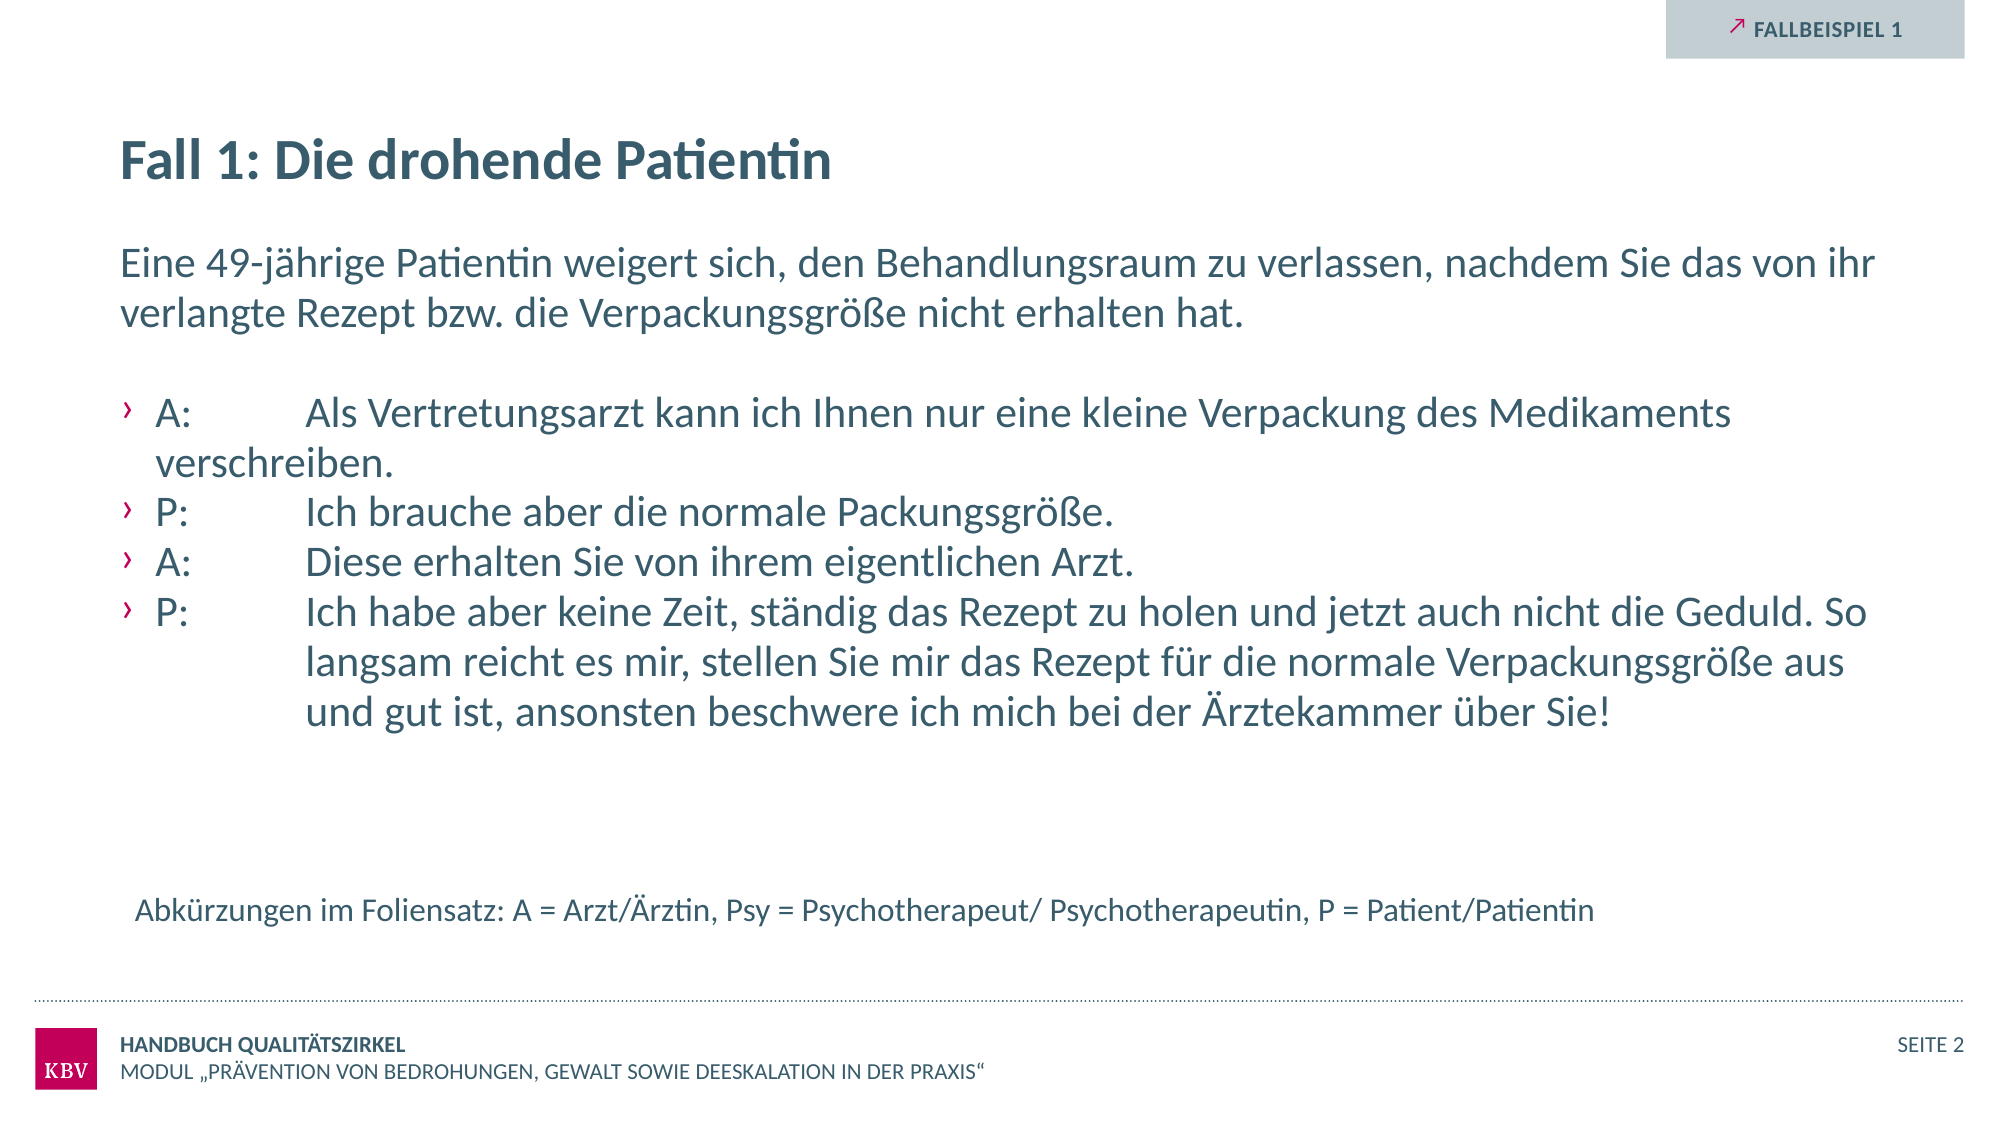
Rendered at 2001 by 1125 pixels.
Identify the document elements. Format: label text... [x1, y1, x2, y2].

text_box Abkürzungen im Foliensatz: A = Arzt/Ärztin, Psy = Psychotherapeut/ Psychotherapeutin, P = Patient/Patientin [120, 880, 1668, 935]
title Fall 1: Die drohende Patientin [120, 129, 1880, 201]
list Eine 49-jährige Patientin weigert sich, den Behandlungsraum zu verlassen, nachdem Sie das von ihr verlangte Rezept bzw. die Verpackungsgröße nicht erhalten hat. A: Als Vertretungsarzt kann ich Ihnen nur eine kleine Verpackung des Medikaments verschreiben. P: Ich brauche aber die normale Packungsgröße. A: Diese erhalten Sie von ihrem eigentlichen Arzt. P: Ich habe aber keine Zeit, ständig das Rezept zu holen und jetzt auch nicht die Geduld. So langsam reicht es mir, stellen Sie mir das Rezept für die normale Verpackungsgröße aus und gut ist, ansonsten beschwere ich mich bei der Ärztekammer über Sie! [120, 237, 1880, 760]
slide_number Modul „Prävention von Bedrohungen, Gewalt sowie Deeskalation in der Praxis“ [120, 1057, 1668, 1084]
footer Handbuch Qualitätszirkel [120, 1030, 1668, 1057]
slide_number Seite 2 [1787, 1030, 1965, 1057]
list Fallbeispiel 1 [1666, 0, 1965, 59]
